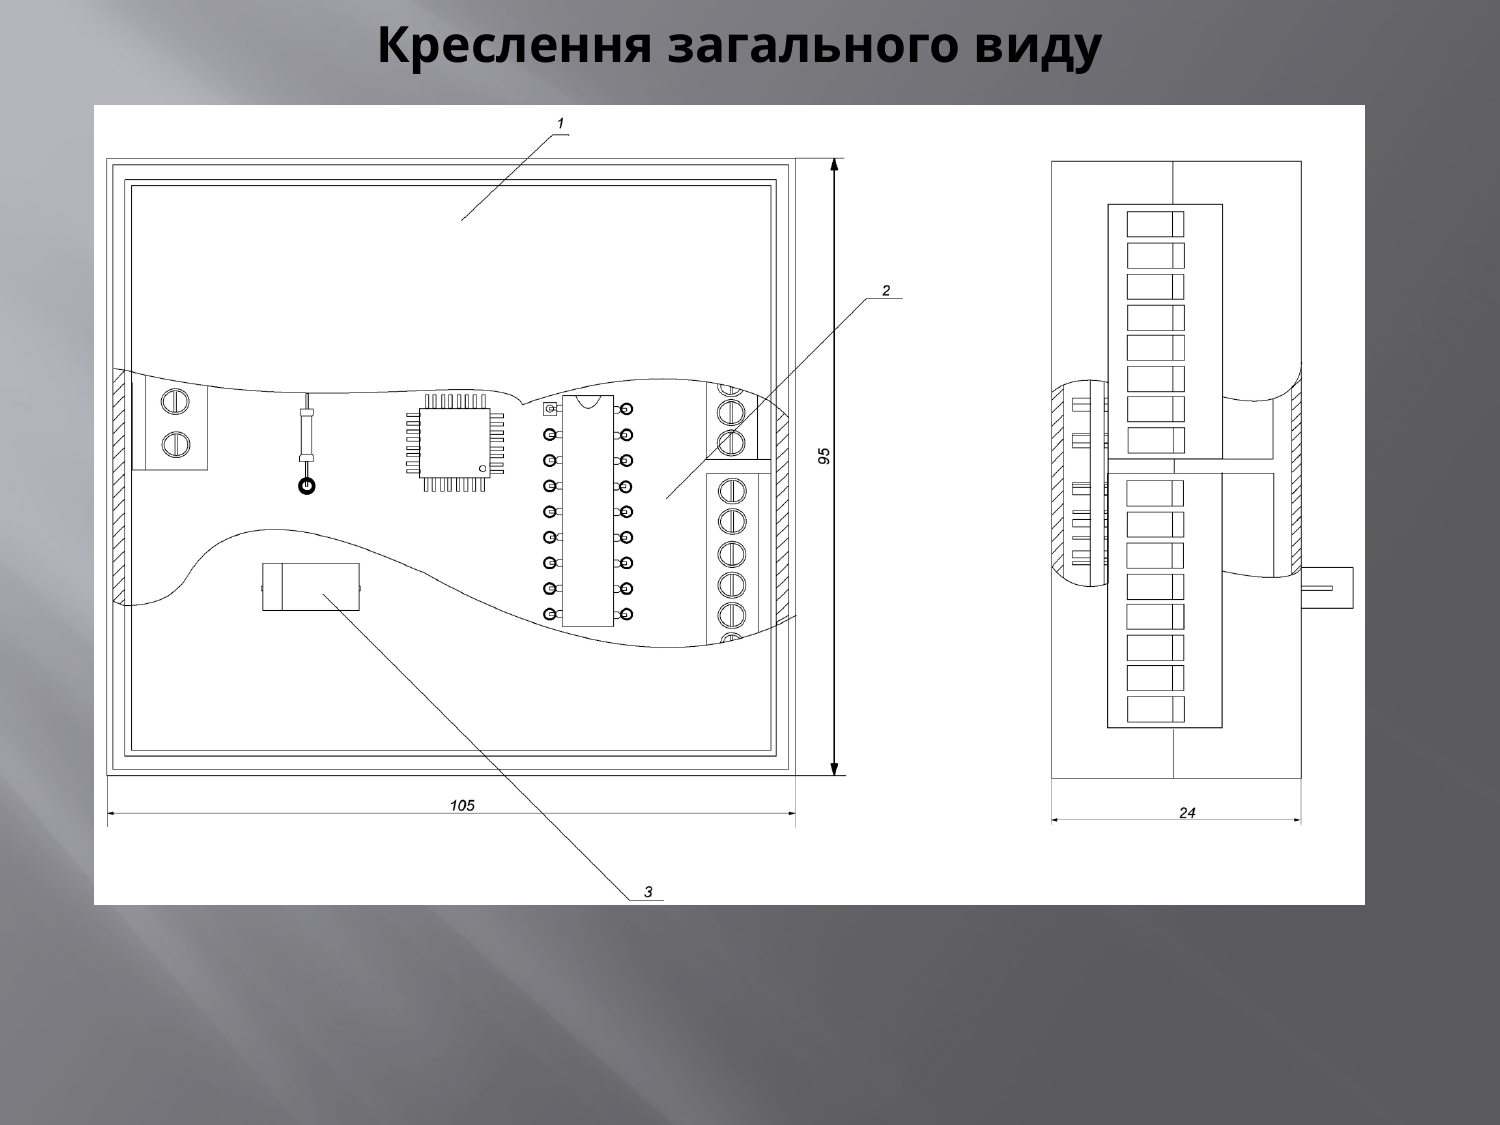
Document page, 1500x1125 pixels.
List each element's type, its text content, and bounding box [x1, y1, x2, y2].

picture [94, 104, 1365, 906]
title Креслення загального виду [64, 0, 1415, 136]
